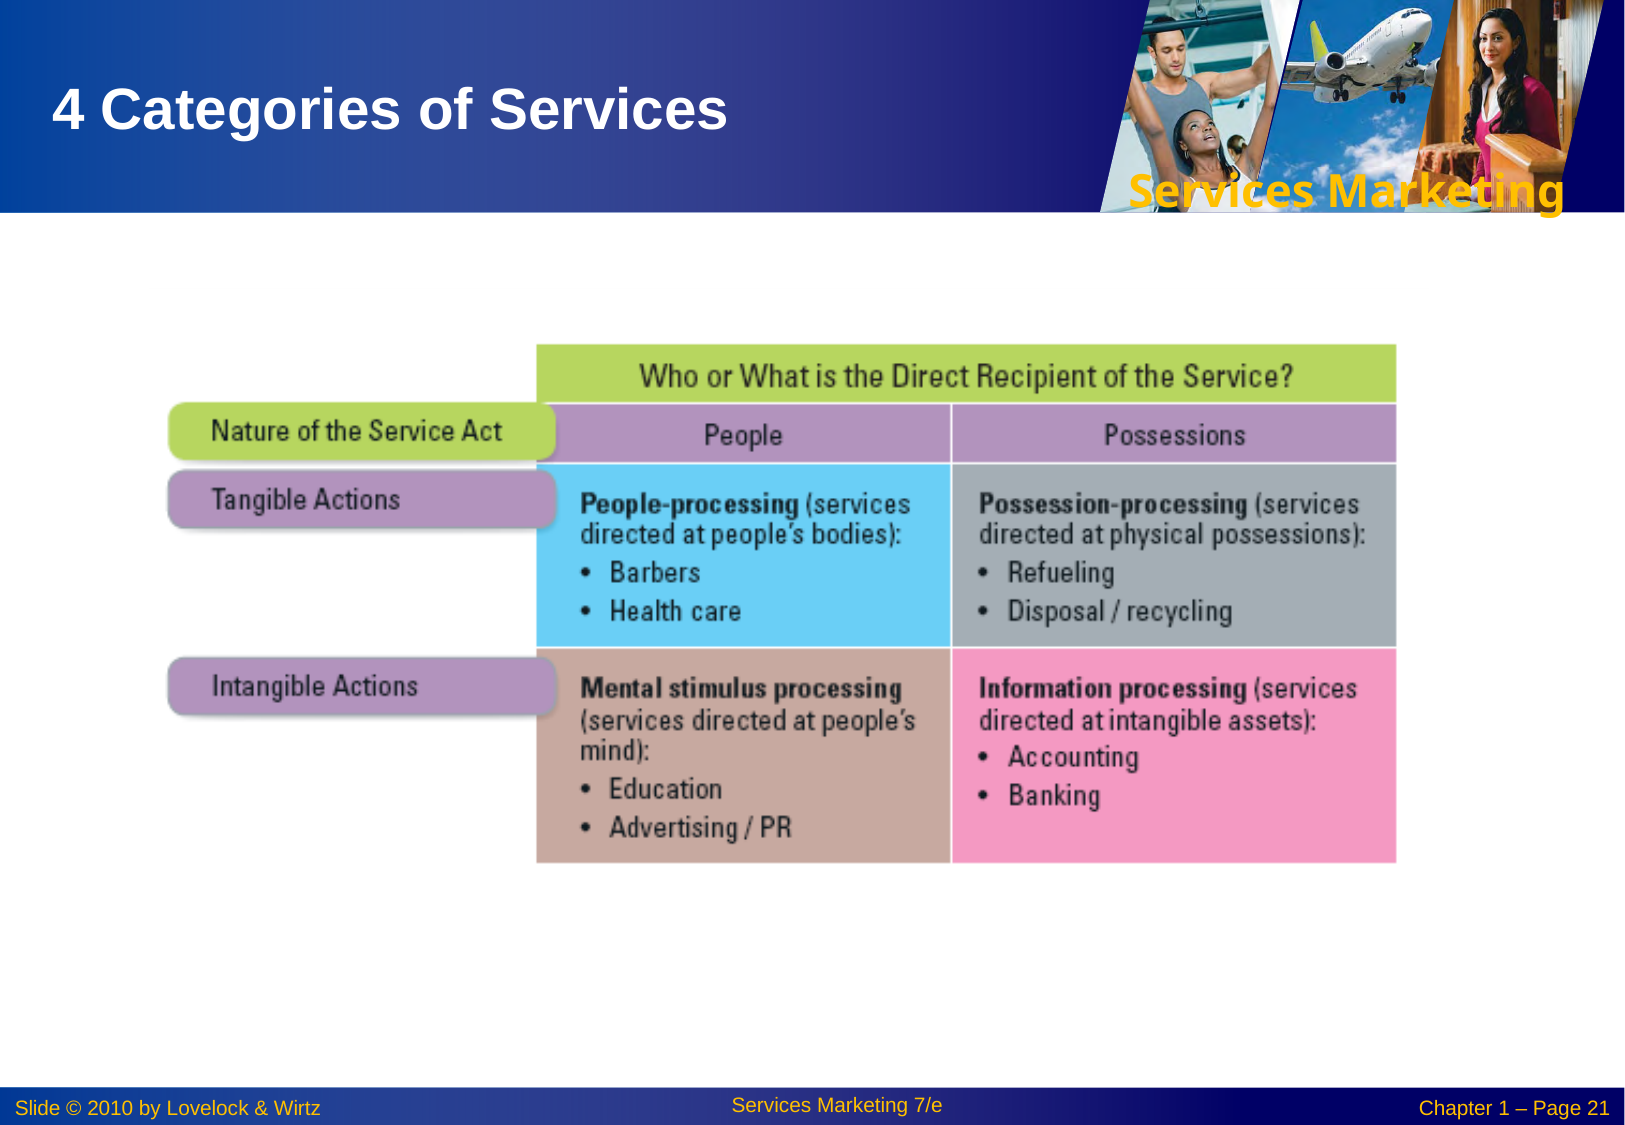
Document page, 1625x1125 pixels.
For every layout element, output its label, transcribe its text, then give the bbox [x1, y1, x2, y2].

picture [1546, 187, 1556, 202]
title 4 Categories of Services [36, 37, 1088, 176]
picture [149, 287, 1429, 901]
picture [1100, 0, 1604, 213]
picture [1162, 186, 1172, 192]
